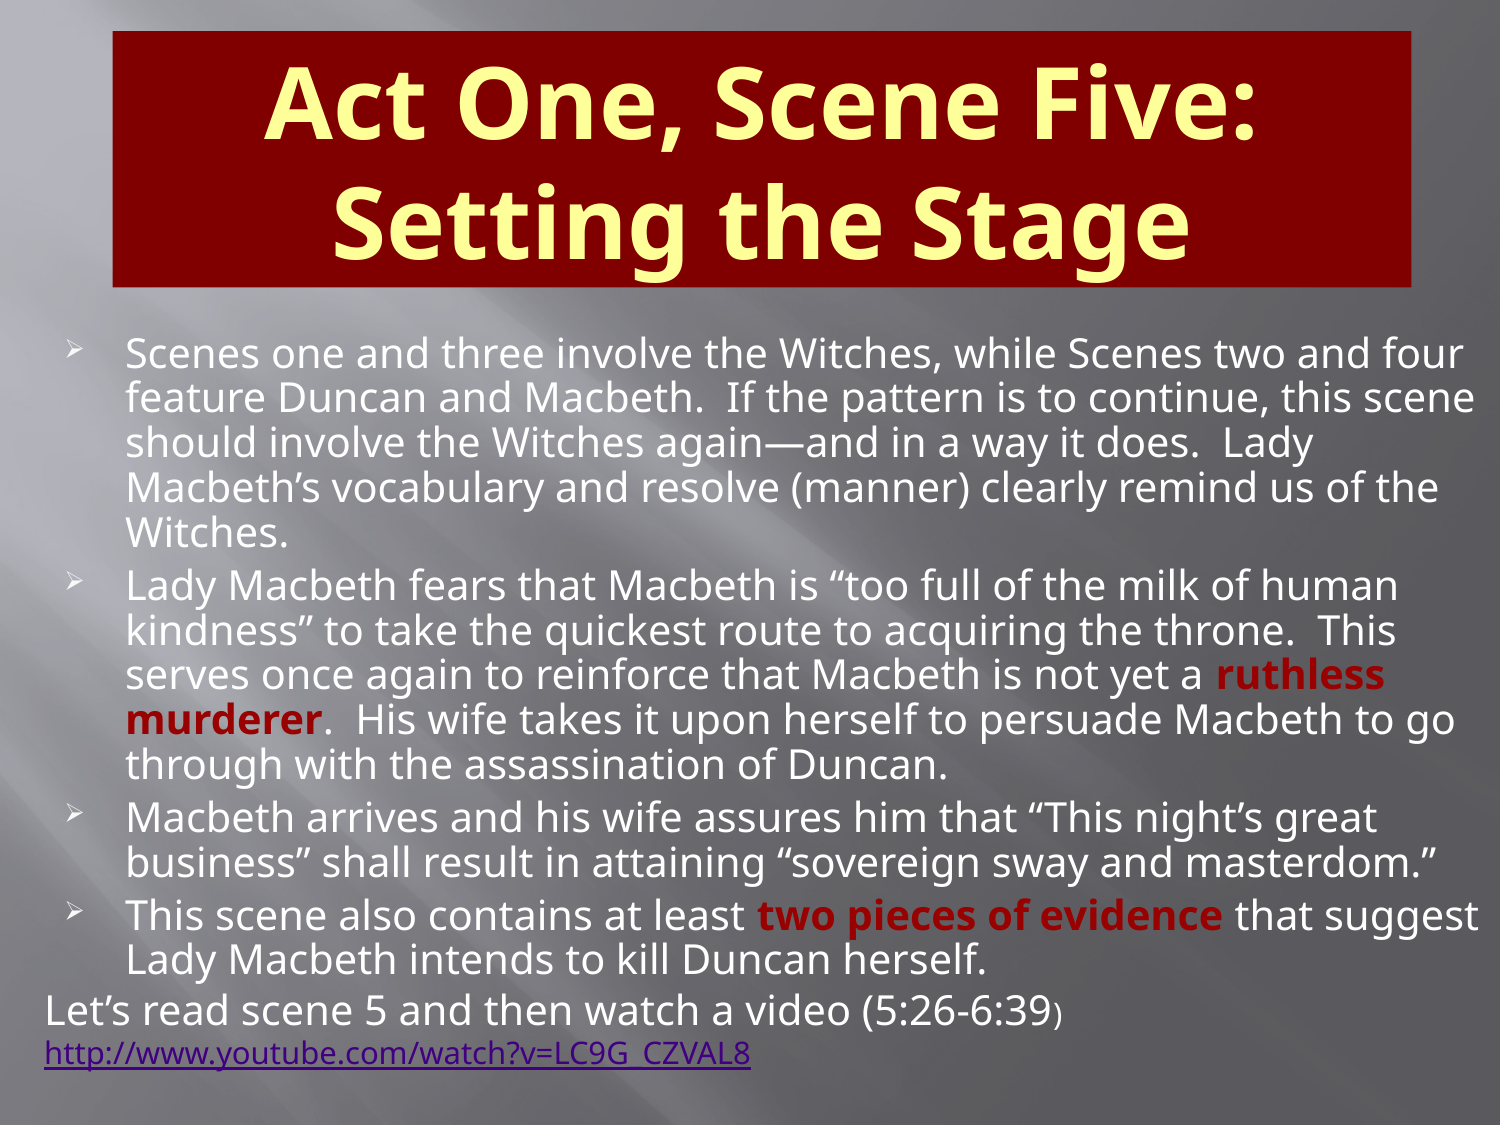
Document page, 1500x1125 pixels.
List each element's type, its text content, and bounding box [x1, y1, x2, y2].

list Scenes one and three involve the Witches, while Scenes two and four feature Duncan and Macbeth. If the pattern is to continue, this scene should involve the Witches again—and in a way it does. Lady Macbeth’s vocabulary and resolve (manner) clearly remind us of the Witches. Lady Macbeth fears that Macbeth is “too full of the milk of human kindness” to take the quickest route to acquiring the throne. This serves once again to reinforce that Macbeth is not yet a ruthless murderer. His wife takes it upon herself to persuade Macbeth to go through with the assassination of Duncan. Macbeth arrives and his wife assures him that “This night’s great business” shall result in attaining “sovereign sway and masterdom.” This scene also contains at least two pieces of evidence that suggest Lady Macbeth intends to kill Duncan herself. Let’s read scene 5 and then watch a video (5:26-6:39) http://www.youtube.com/watch?v=LC9G_CZVAL8 [29, 324, 1500, 1094]
title Act One, Scene Five: Setting the Stage [112, 31, 1412, 288]
